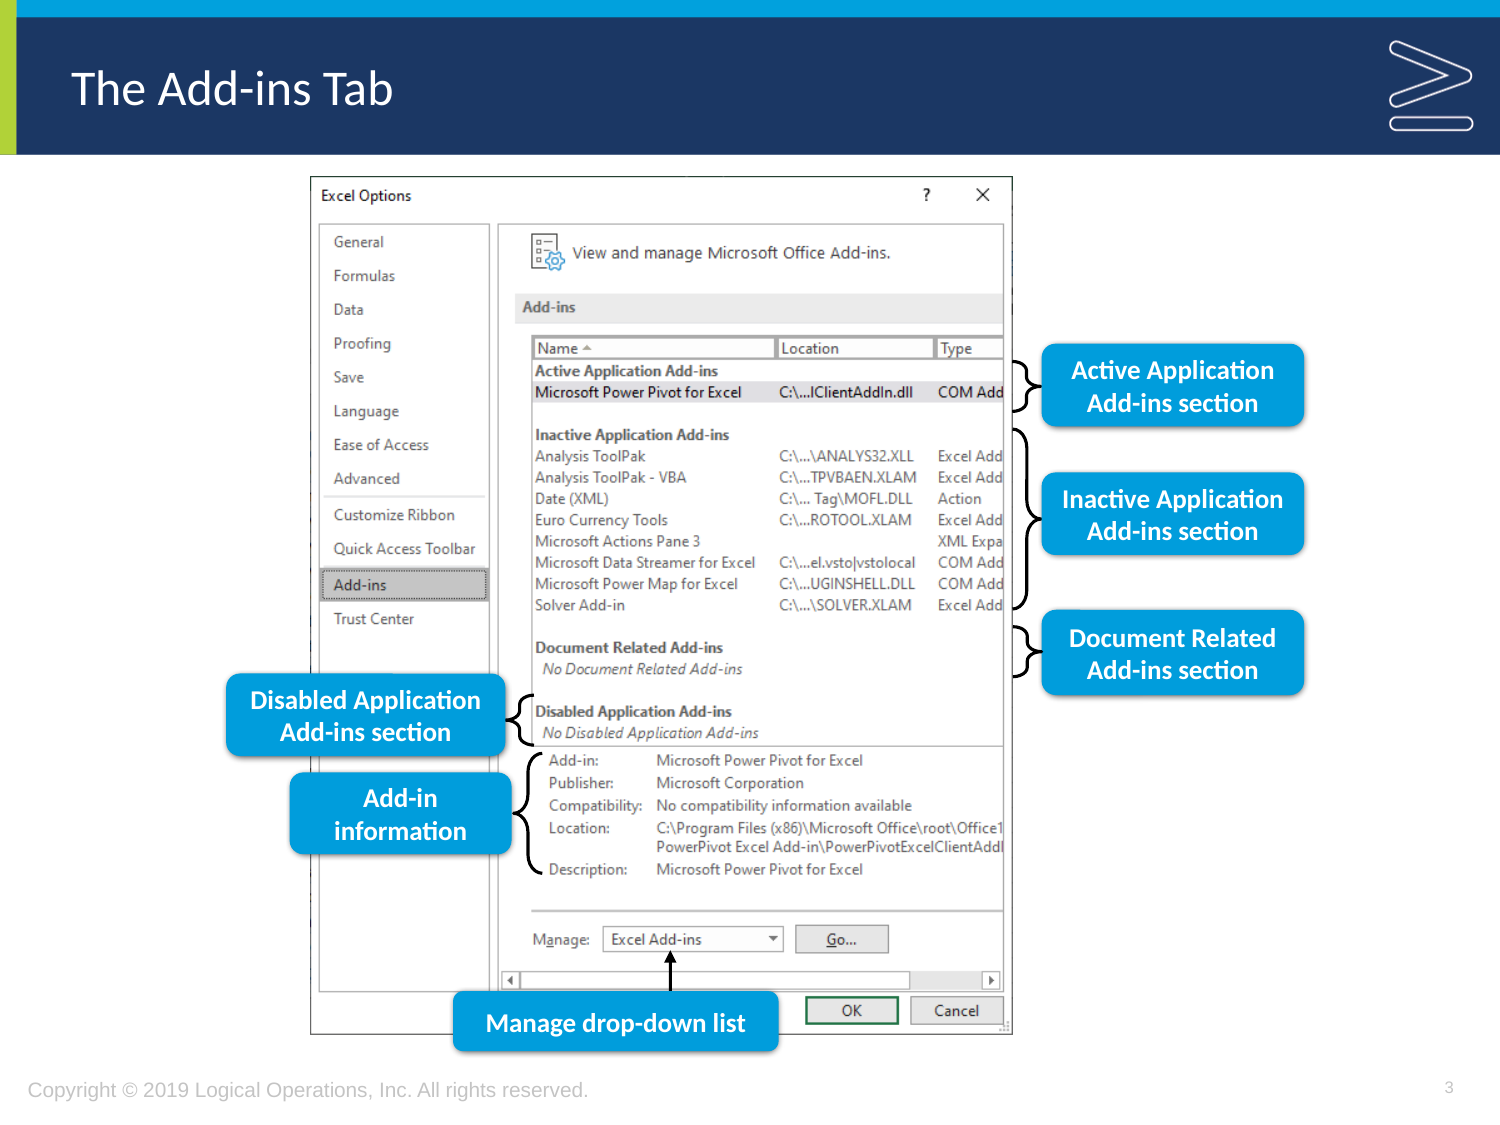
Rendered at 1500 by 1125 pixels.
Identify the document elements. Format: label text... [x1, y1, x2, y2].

picture [1350, 18, 1500, 155]
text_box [225, 176, 1305, 1052]
title The Add-ins Tab [56, 16, 1350, 155]
picture [0, 0, 56, 155]
slide_number 3 [1118, 1057, 1469, 1118]
